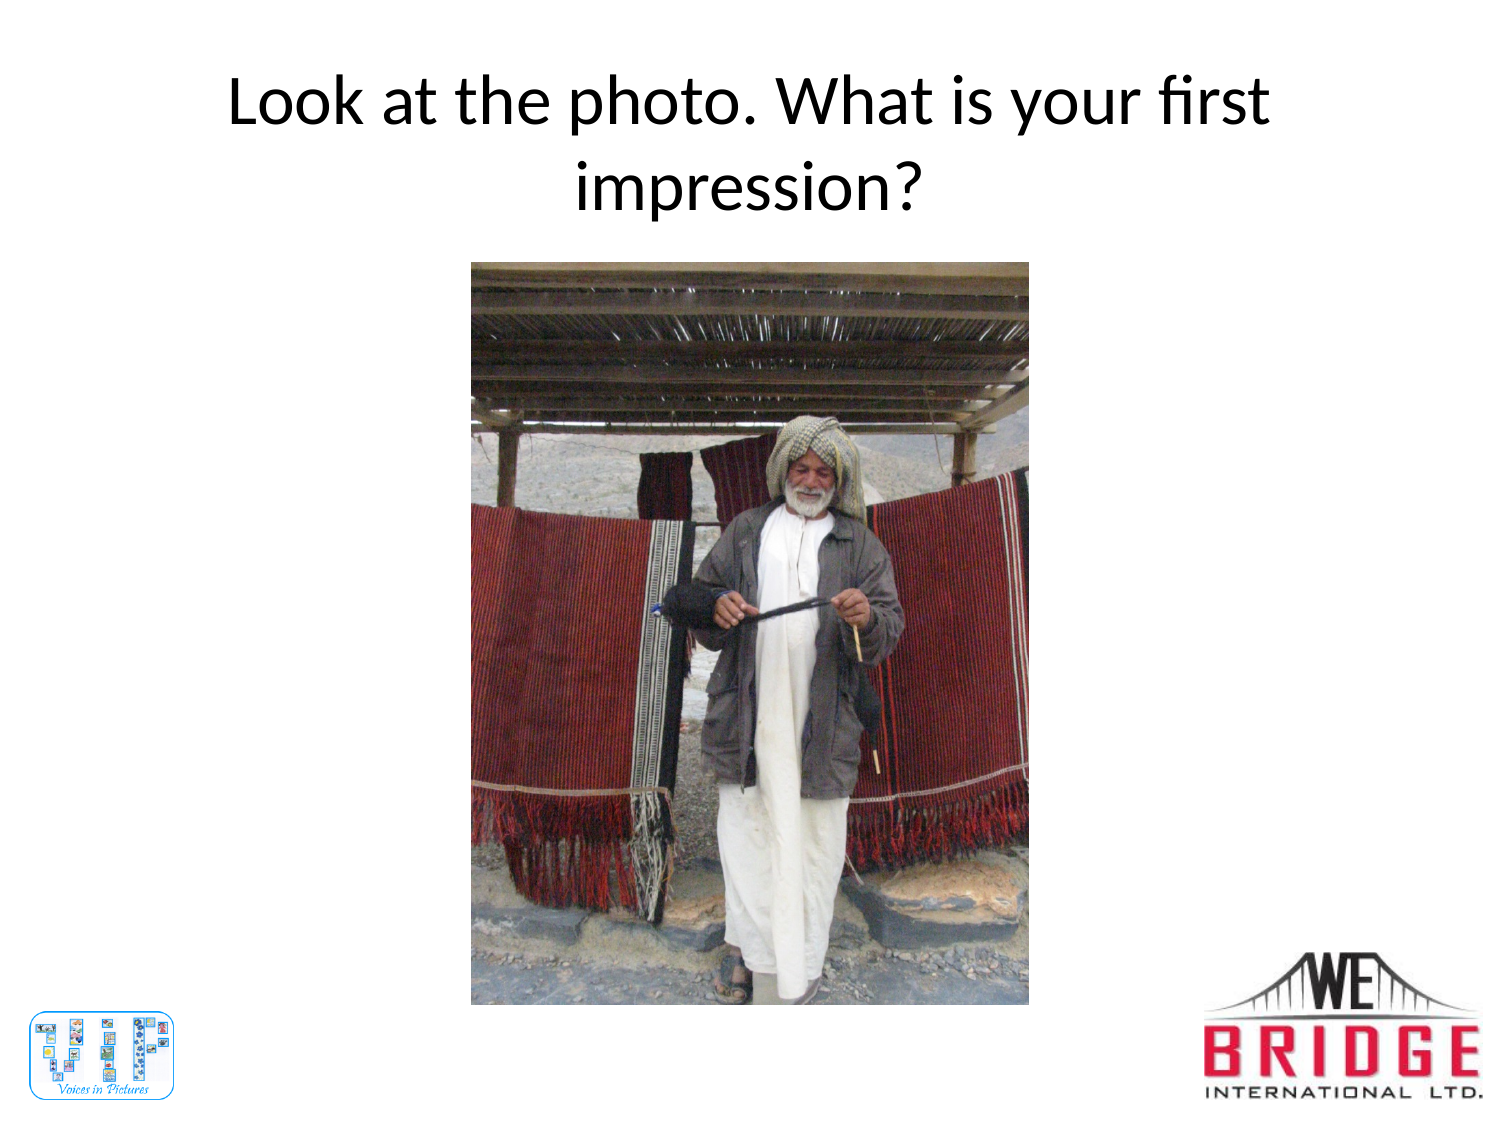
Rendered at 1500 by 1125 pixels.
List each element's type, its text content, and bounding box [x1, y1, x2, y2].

picture [29, 1011, 174, 1101]
title Look at the photo. What is your first impression? [75, 45, 1425, 233]
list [471, 262, 1029, 1006]
picture [1204, 951, 1483, 1101]
